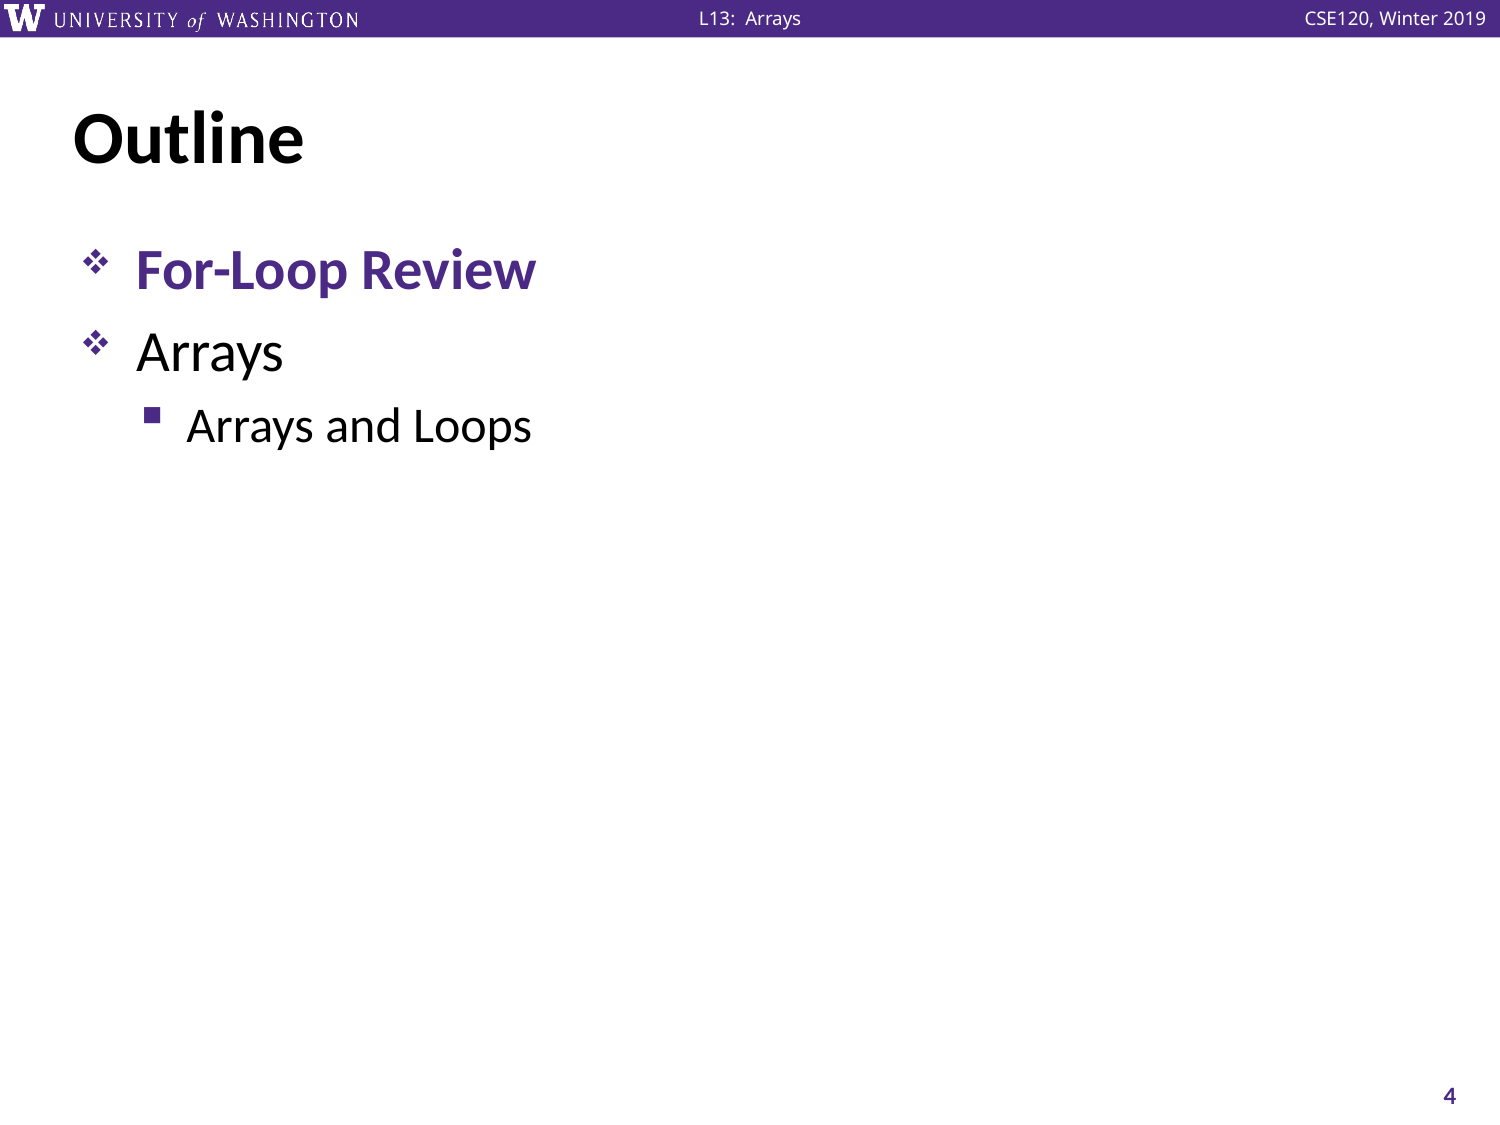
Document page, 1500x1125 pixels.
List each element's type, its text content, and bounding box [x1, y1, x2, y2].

picture [4, 4, 358, 32]
title Outline [58, 71, 1438, 197]
list For-Loop Review Arrays Arrays and Loops [64, 223, 1438, 1040]
slide_number 4 [1400, 1065, 1500, 1125]
